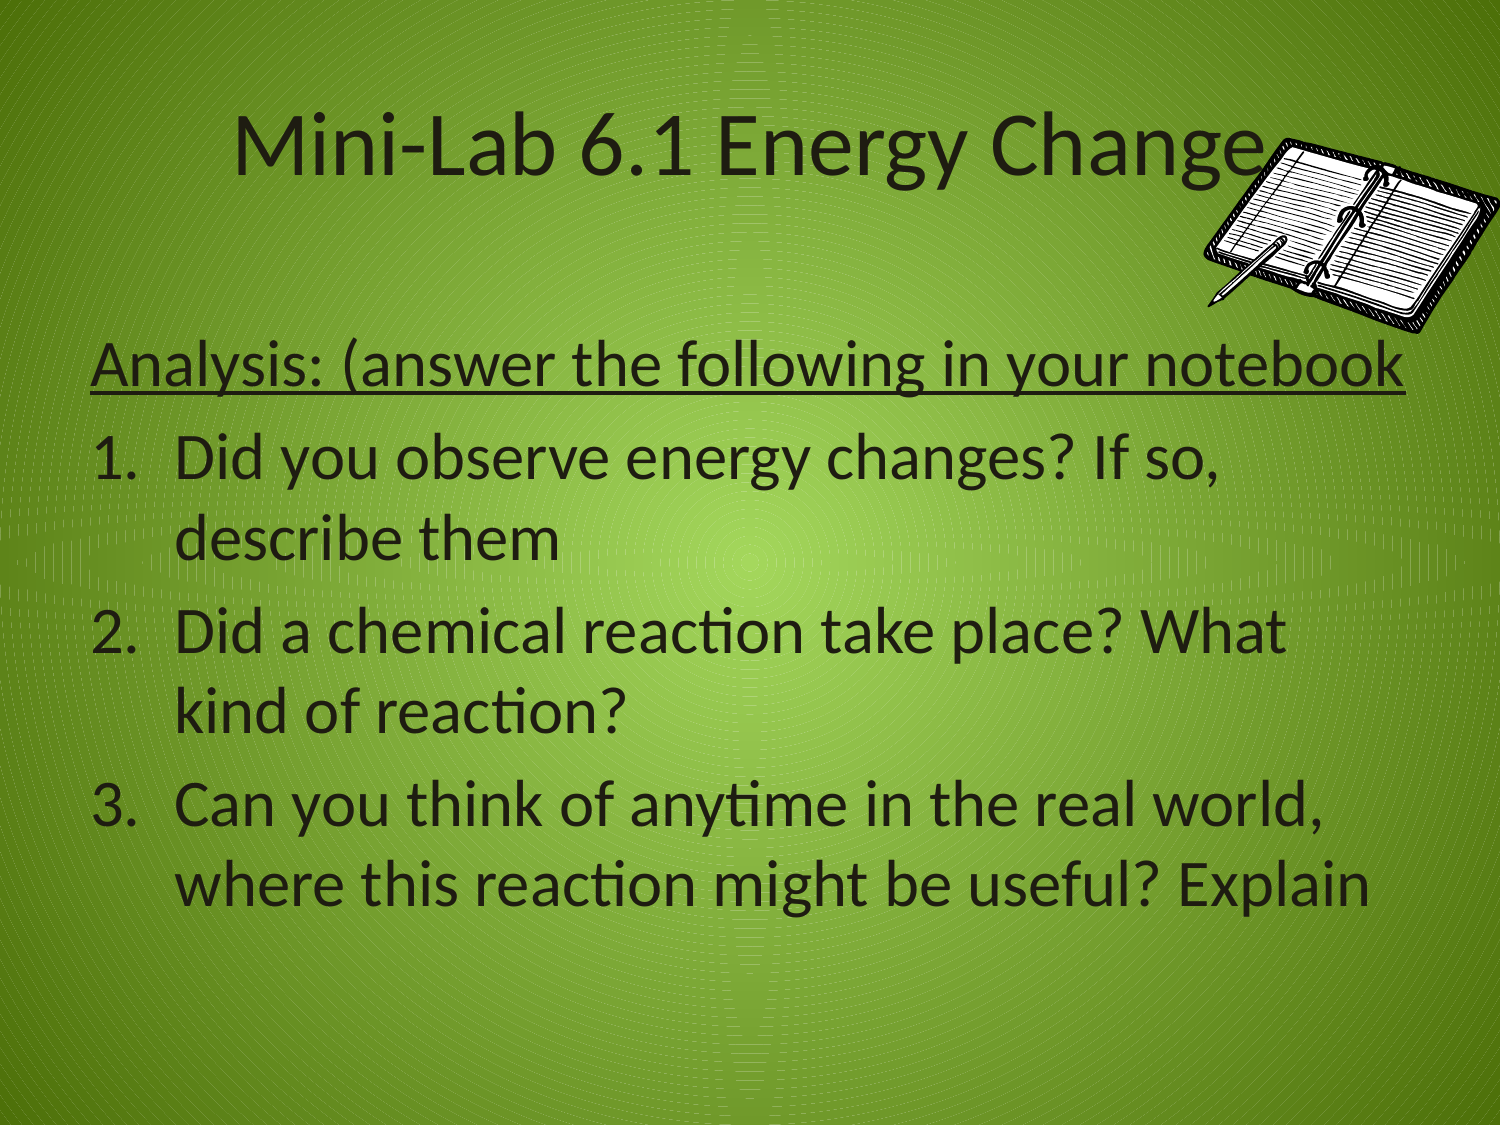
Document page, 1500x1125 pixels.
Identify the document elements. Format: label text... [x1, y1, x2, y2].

title Mini-Lab 6.1 Energy Change [75, 45, 1425, 233]
list Analysis: (answer the following in your notebook Did you observe energy changes? If so, describe them Did a chemical reaction take place? What kind of reaction? Can you think of anytime in the real world, where this reaction might be useful? Explain [75, 312, 1425, 1050]
picture [1203, 137, 1500, 335]
